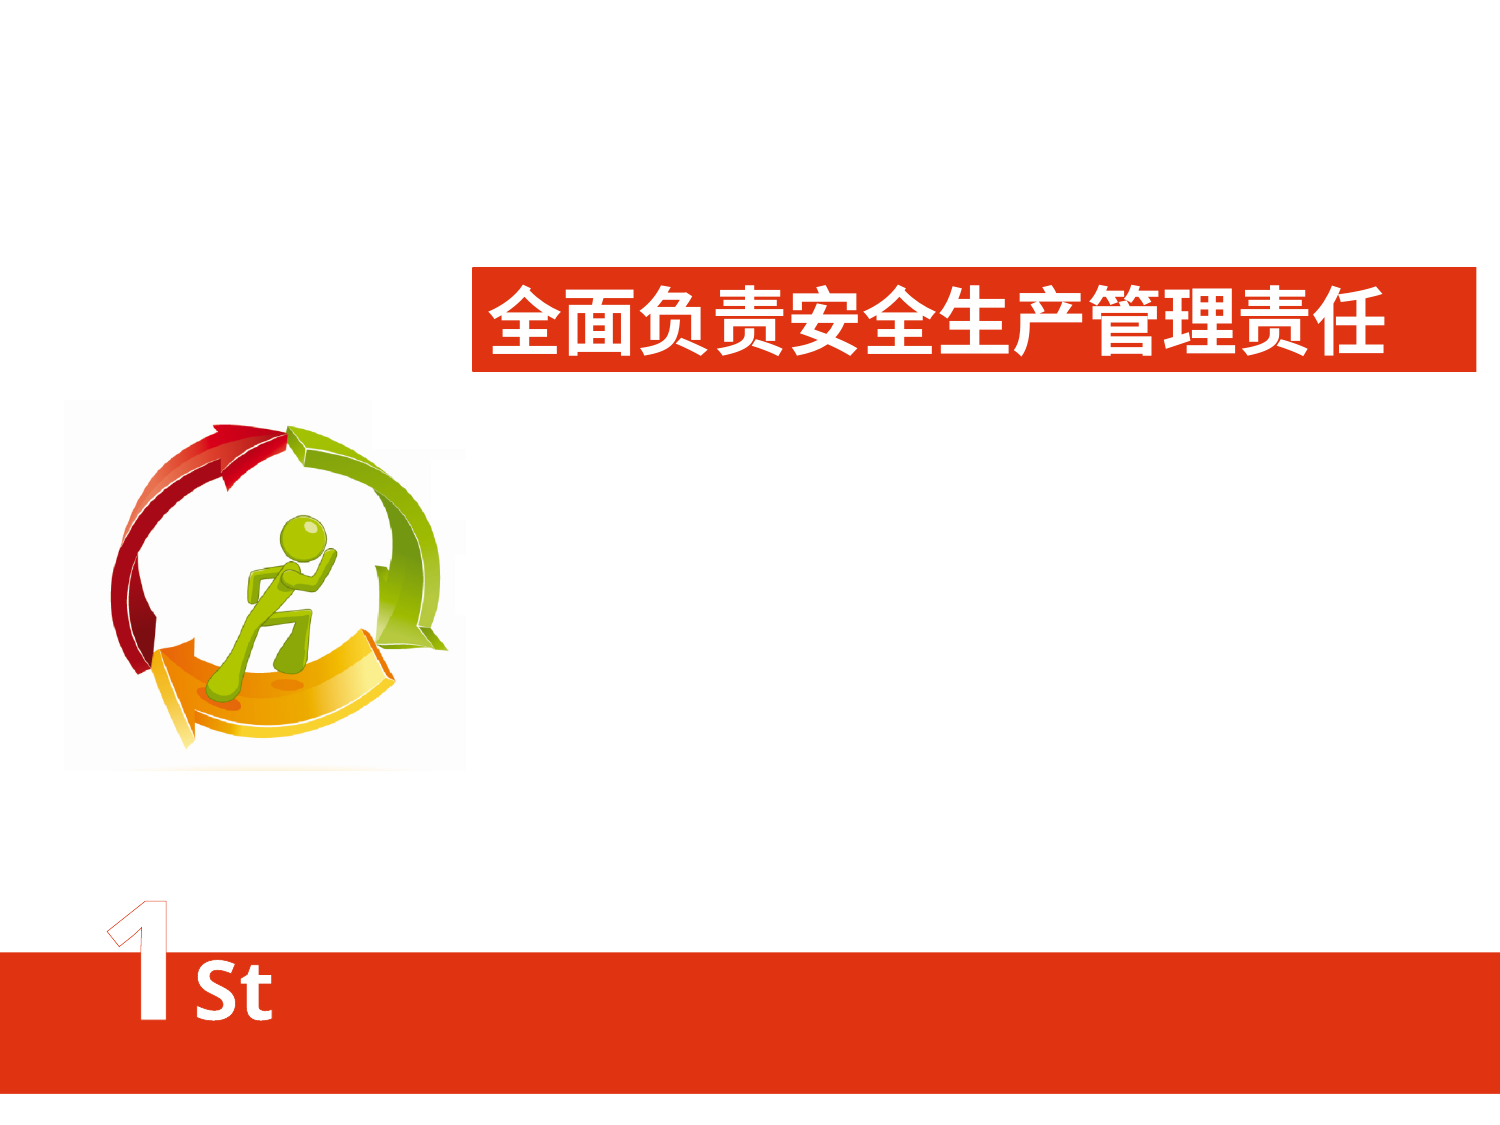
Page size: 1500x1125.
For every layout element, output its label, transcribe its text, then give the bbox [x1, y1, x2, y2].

text_box 全面负责安全生产管理责任 [472, 267, 1477, 372]
text_box 1St [82, 845, 475, 1061]
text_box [64, 388, 703, 771]
